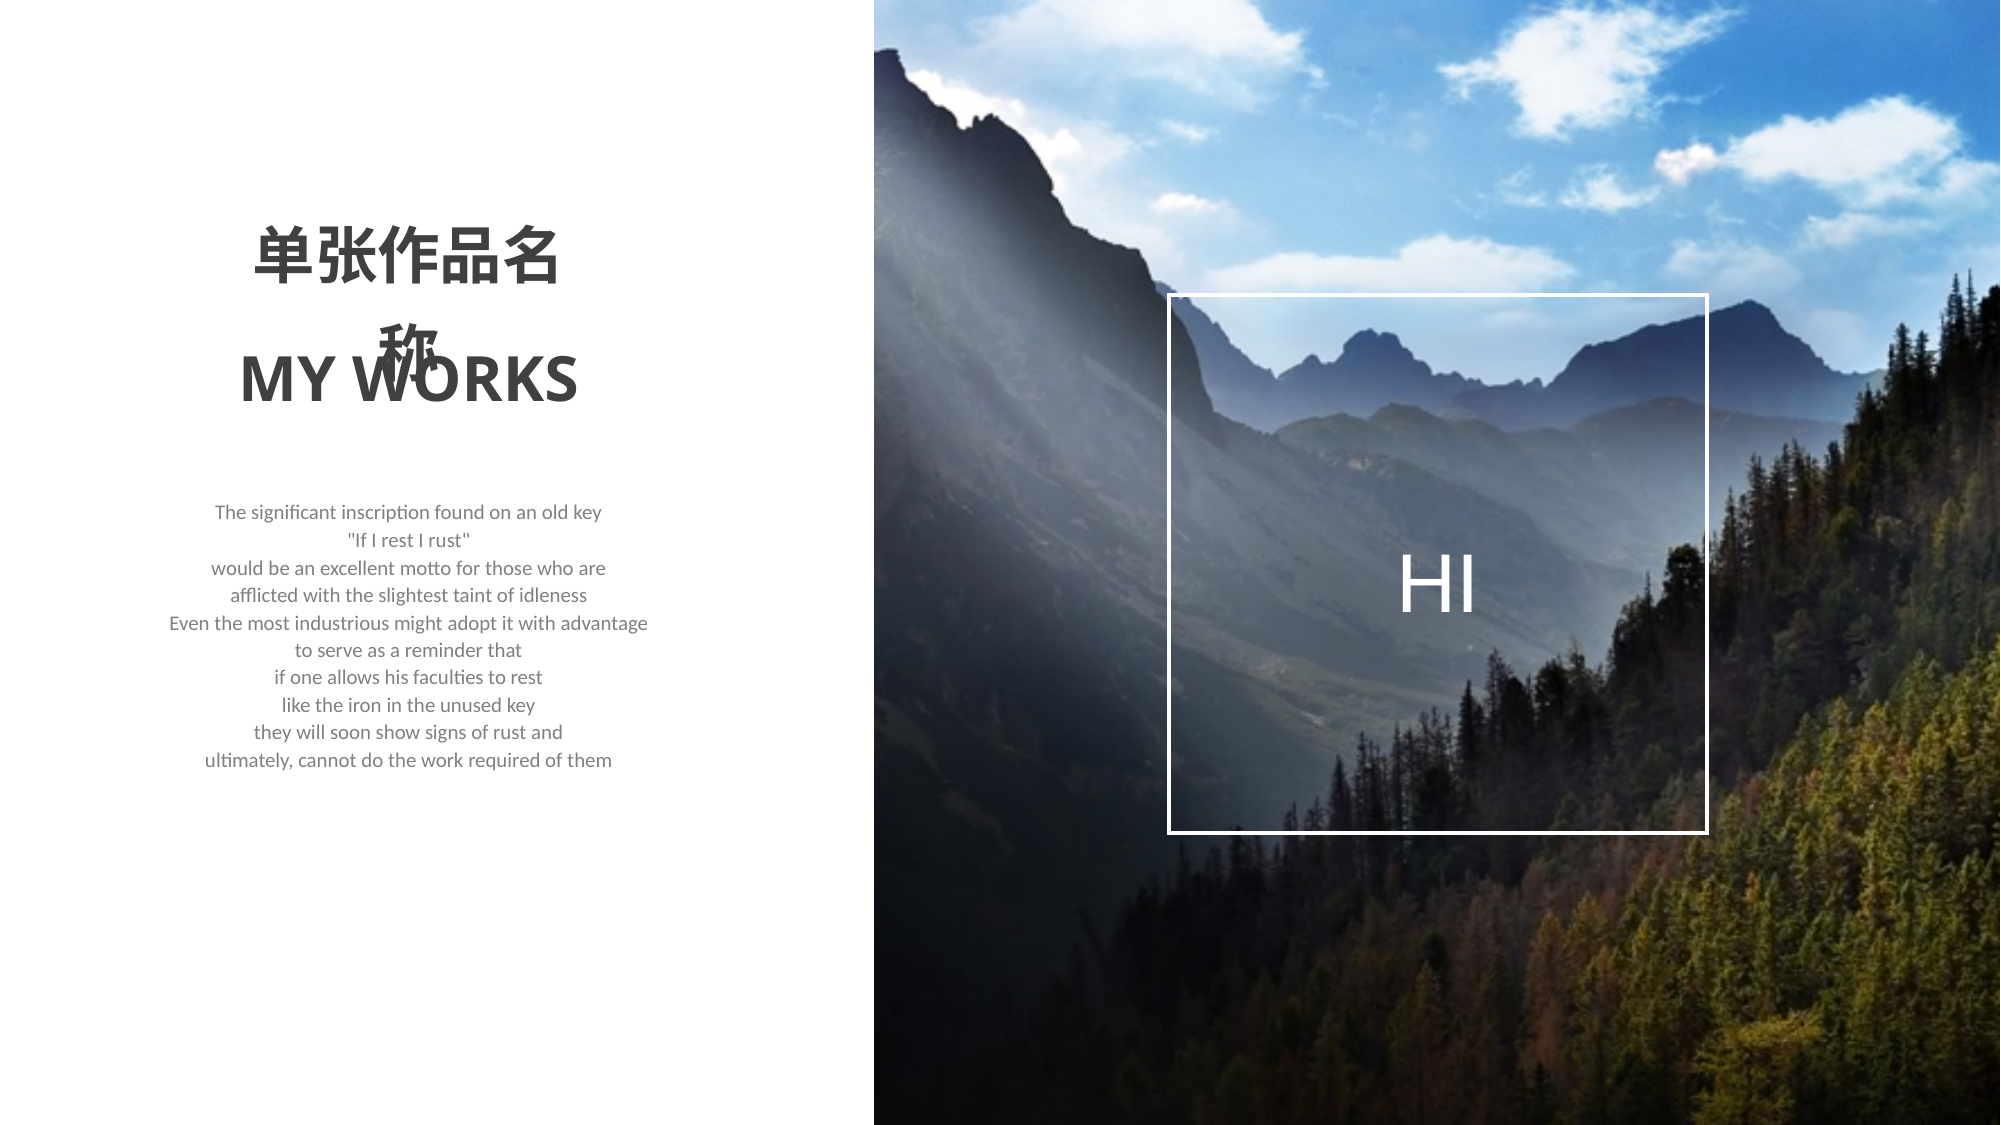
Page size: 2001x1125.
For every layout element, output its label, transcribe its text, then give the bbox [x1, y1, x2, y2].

text_box The significant inscription found on an old key "If I rest I rust" would be an excellent motto for those who are afflicted with the slightest taint of idleness Even the most industrious might adopt it with advantage to serve as a reminder that if one allows his faculties to rest like the iron in the unused key they will soon show signs of rust and ultimately, cannot do the work required of them [154, 489, 664, 807]
text_box MY WORKS [176, 324, 642, 422]
picture [874, 0, 2000, 1125]
title 单张作品名称 [221, 193, 597, 389]
